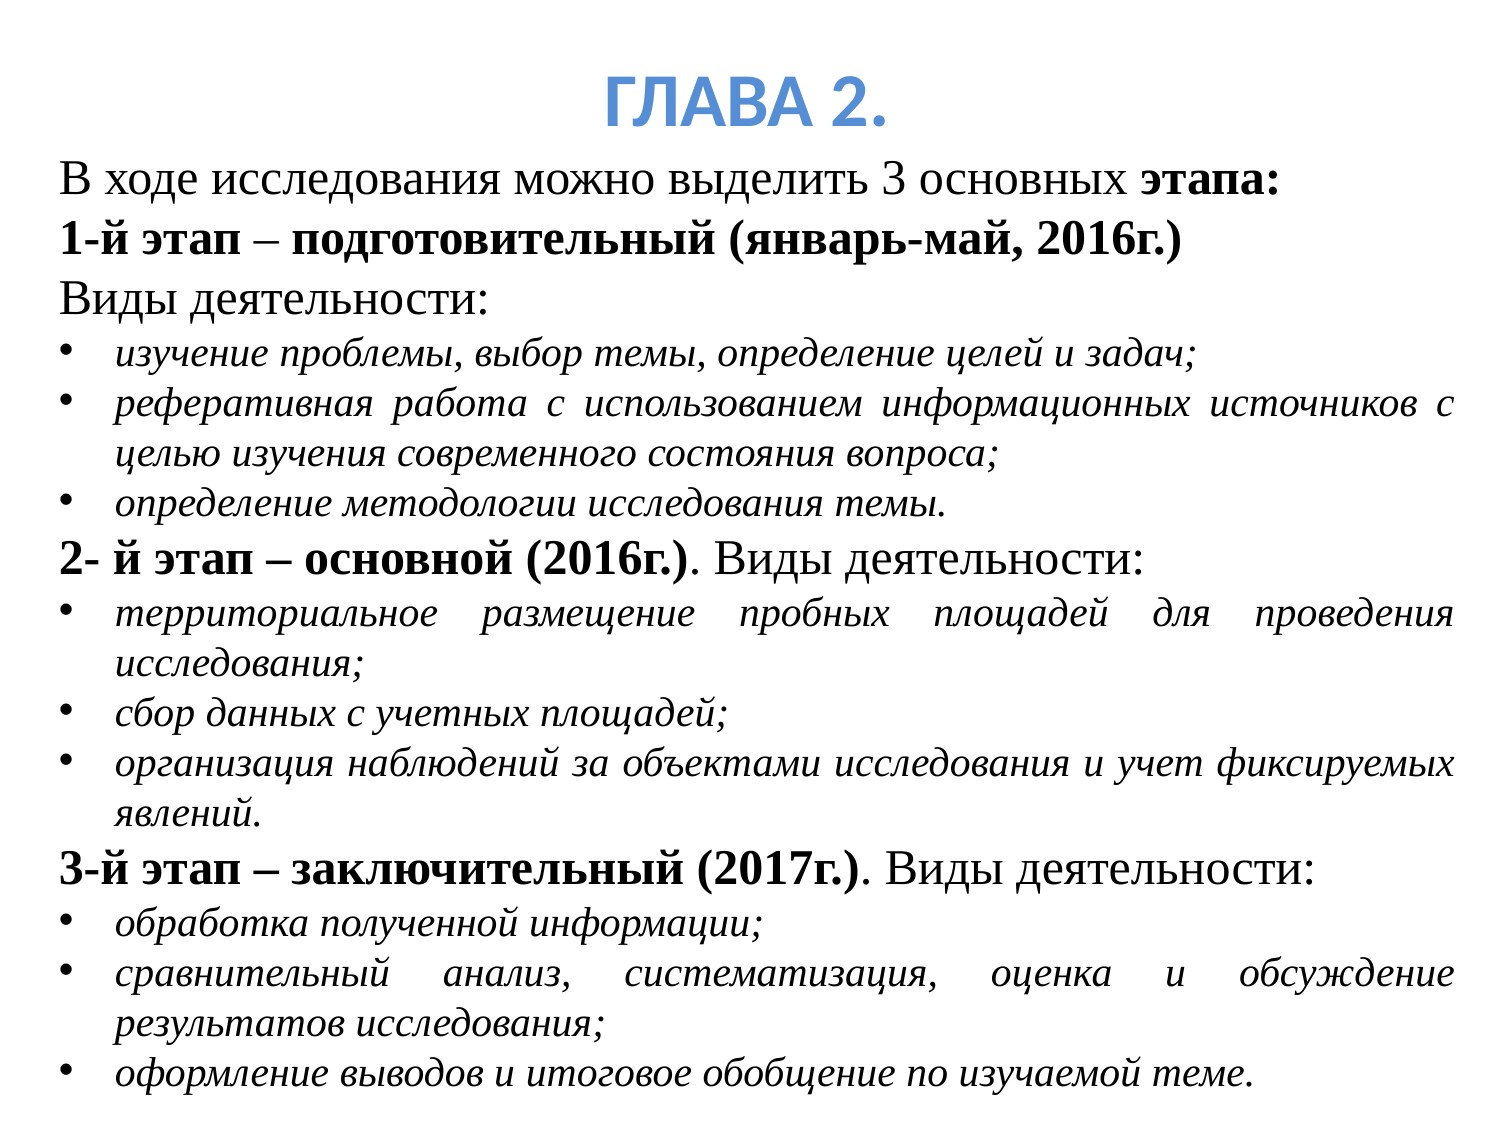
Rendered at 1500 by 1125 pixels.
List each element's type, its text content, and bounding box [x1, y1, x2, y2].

text_box В ходе исследования можно выделить 3 основных этапа: 1-й этап – подготовительный (январь-май, 2016г.) Виды деятельности: изучение проблемы, выбор темы, определение целей и задач; реферативная работа с использованием информационных источников с целью изучения современного состояния вопроса; определение методологии исследования темы. 2- й этап – основной (2016г.). Виды деятельности: территориальное размещение пробных площадей для проведения исследования; сбор данных с учетных площадей; организация наблюдений за объектами исследования и учет фиксируемых явлений. 3-й этап – заключительный (2017г.). Виды деятельности: обработка полученной информации; сравнительный анализ, систематизация, оценка и обсуждение результатов исследования; оформление выводов и итоговое обобщение по изучаемой теме. [43, 149, 1471, 1102]
text_box ГЛАВА 2. [41, 42, 1471, 149]
